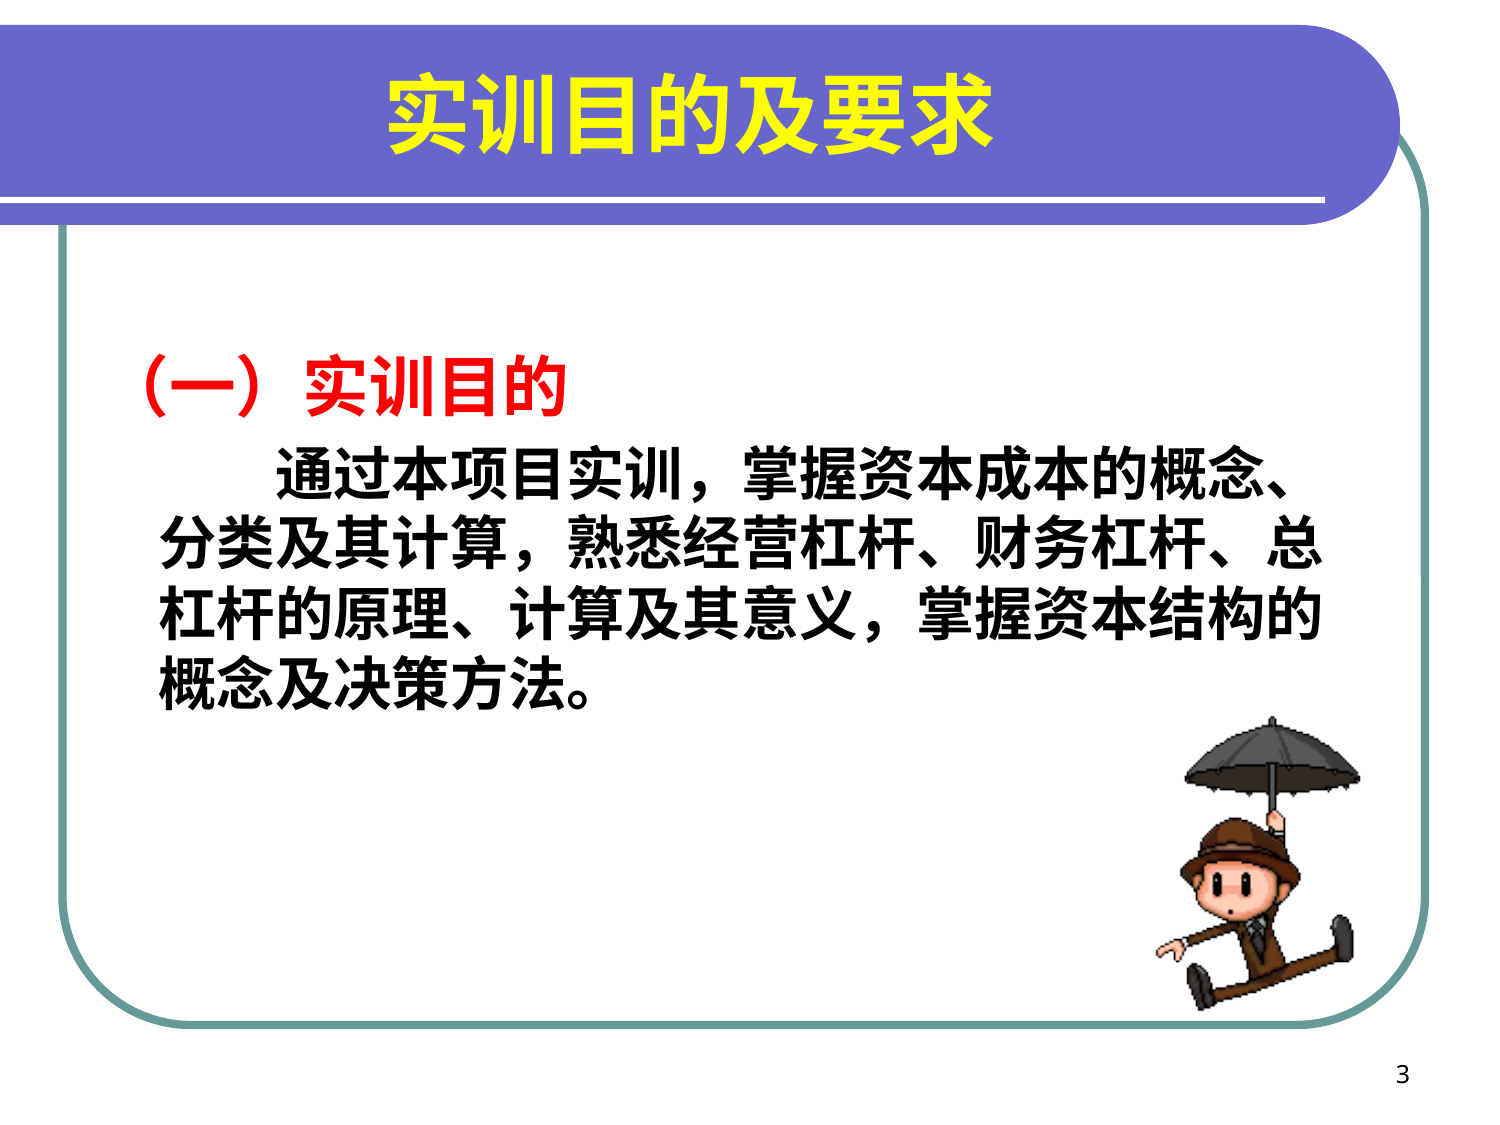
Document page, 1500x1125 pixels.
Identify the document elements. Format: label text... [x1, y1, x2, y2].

list （一）实训目的 通过本项目实训，掌握资本成本的概念、分类及其计算，熟悉经营杠杆、财务杠杆、总杠杆的原理、计算及其意义，掌握资本结构的概念及决策方法。 [87, 337, 1388, 751]
title 实训目的及要求 [31, 37, 1348, 188]
slide_number 3 [1074, 1024, 1426, 1101]
picture [1098, 701, 1426, 1026]
